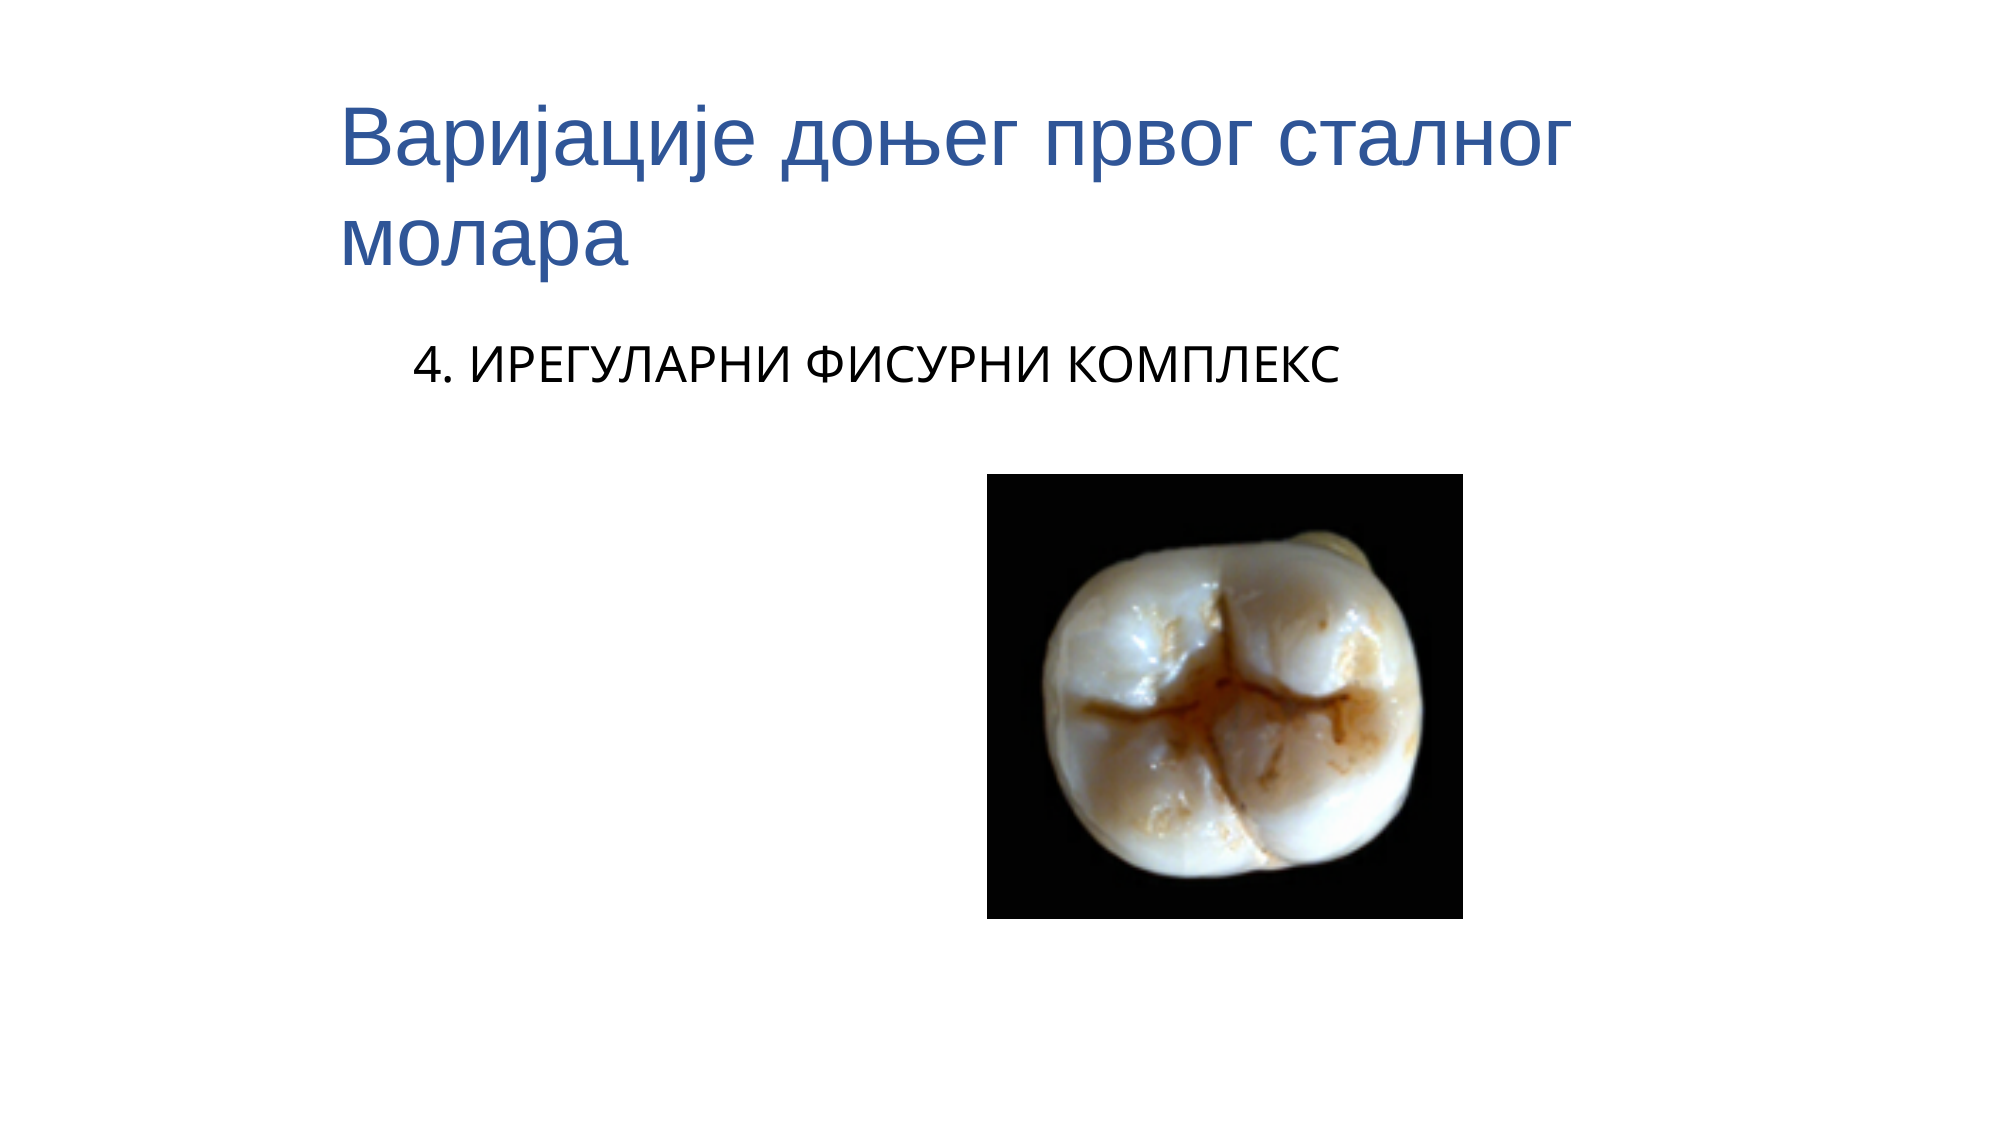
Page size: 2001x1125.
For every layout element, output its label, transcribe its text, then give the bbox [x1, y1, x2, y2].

text_box 4. ИРЕГУЛАРНИ ФИСУРНИ КОМПЛЕКС [398, 325, 1357, 400]
picture [987, 474, 1463, 919]
text_box Варијације доњег првог сталног молара [324, 74, 1750, 290]
